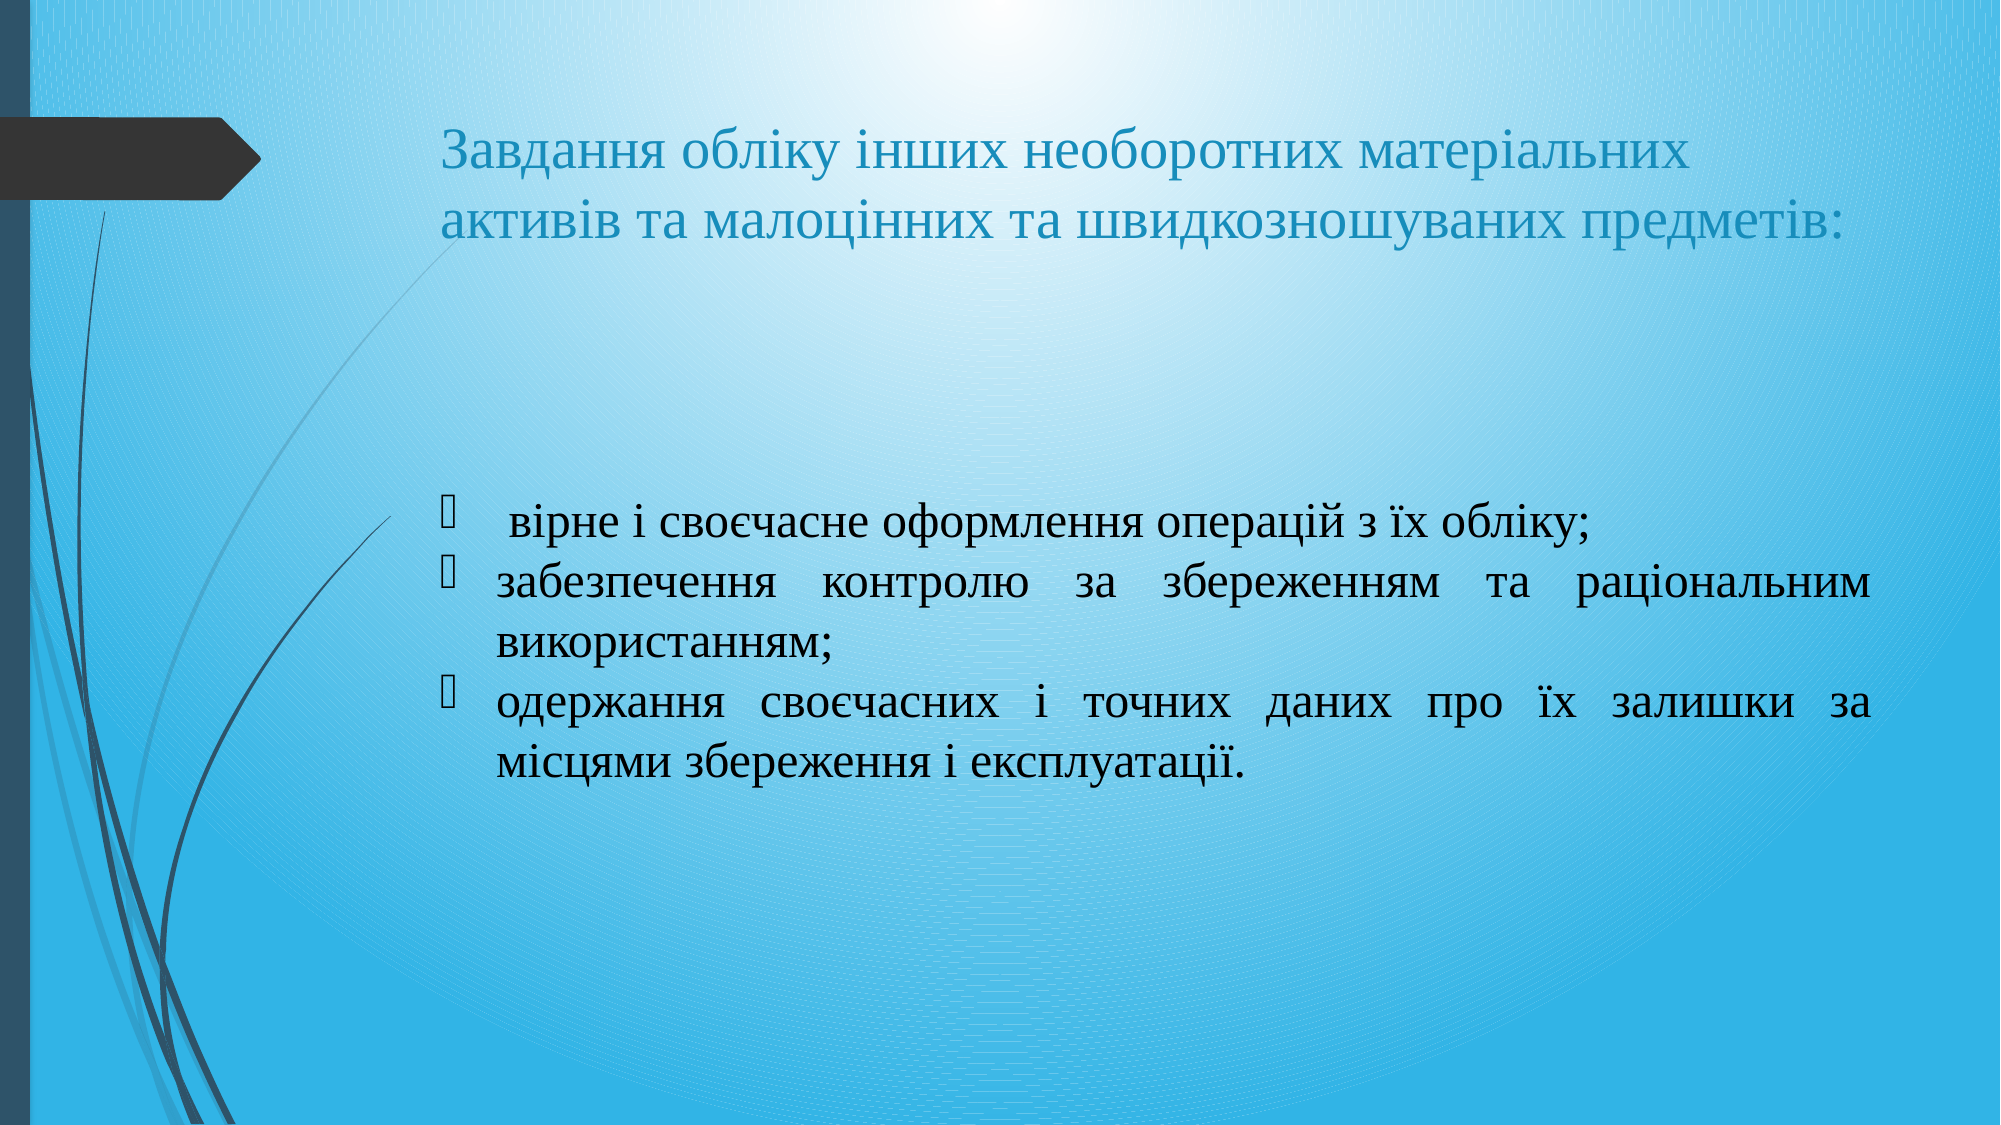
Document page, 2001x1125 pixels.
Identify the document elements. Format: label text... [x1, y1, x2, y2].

title Завдання обліку інших необоротних матеріальних активів та малоцінних та швидкозношуваних предметів: [425, 102, 1888, 313]
list вірне і своєчасне оформлення операцій з їх обліку; забезпечення контролю за збереженням та раціональним використанням; одержання своєчасних і точних даних про їх залишки за місцями збереження і експлуатації. [424, 479, 1888, 1100]
